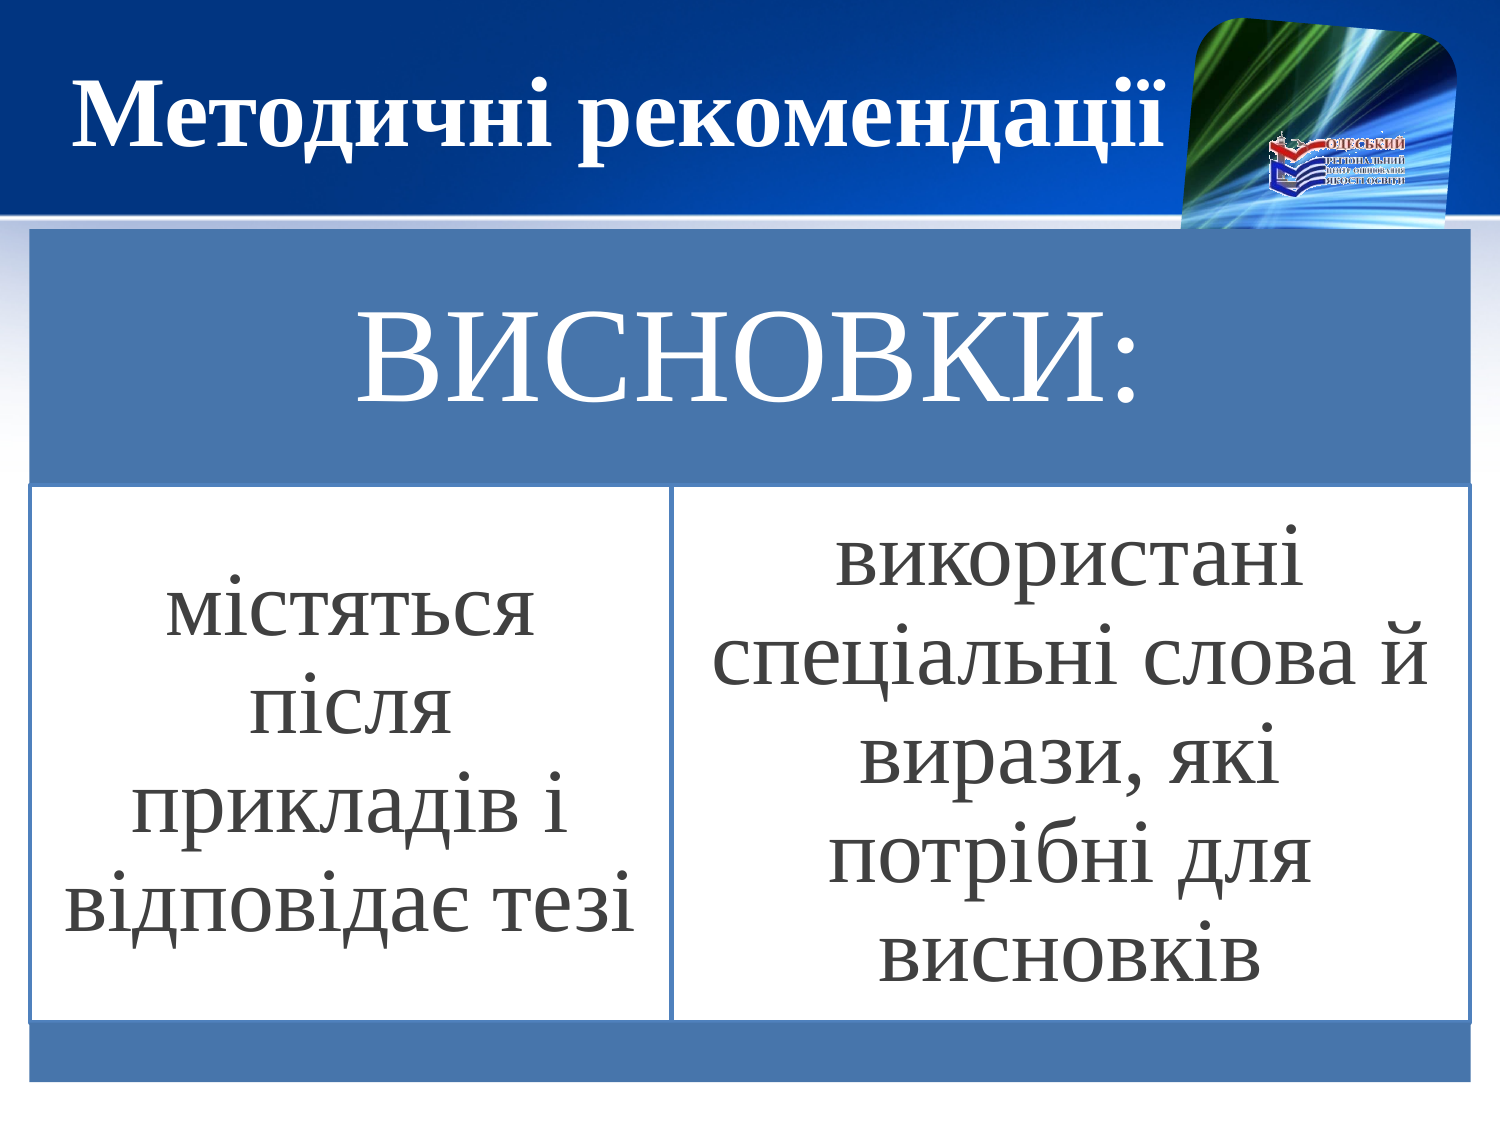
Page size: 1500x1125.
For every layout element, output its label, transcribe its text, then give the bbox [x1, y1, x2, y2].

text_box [29, 228, 1471, 1083]
picture [0, 0, 1500, 1125]
title Методичні рекомендації [37, 12, 1225, 200]
